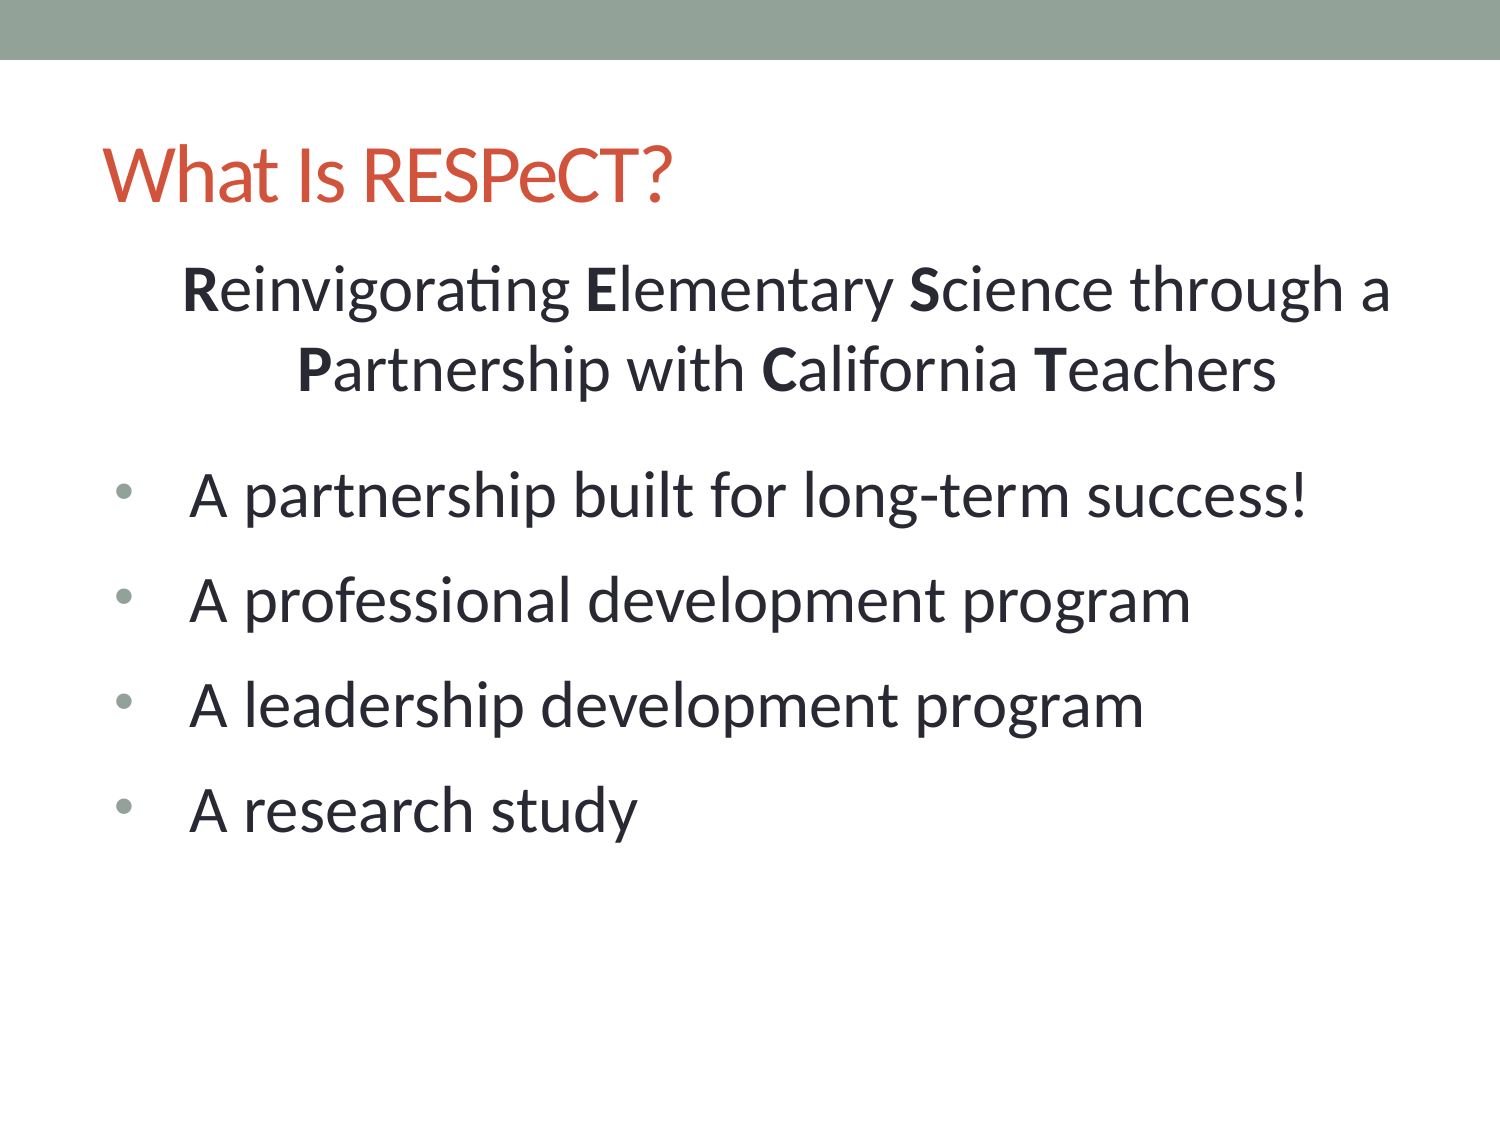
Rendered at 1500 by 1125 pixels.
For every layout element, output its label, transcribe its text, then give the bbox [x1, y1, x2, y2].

list Reinvigorating Elementary Science through a Partnership with California Teachers A partnership built for long-term success! A professional development program A leadership development program A research study [99, 237, 1475, 1038]
title What Is RESPeCT? [87, 87, 1425, 250]
